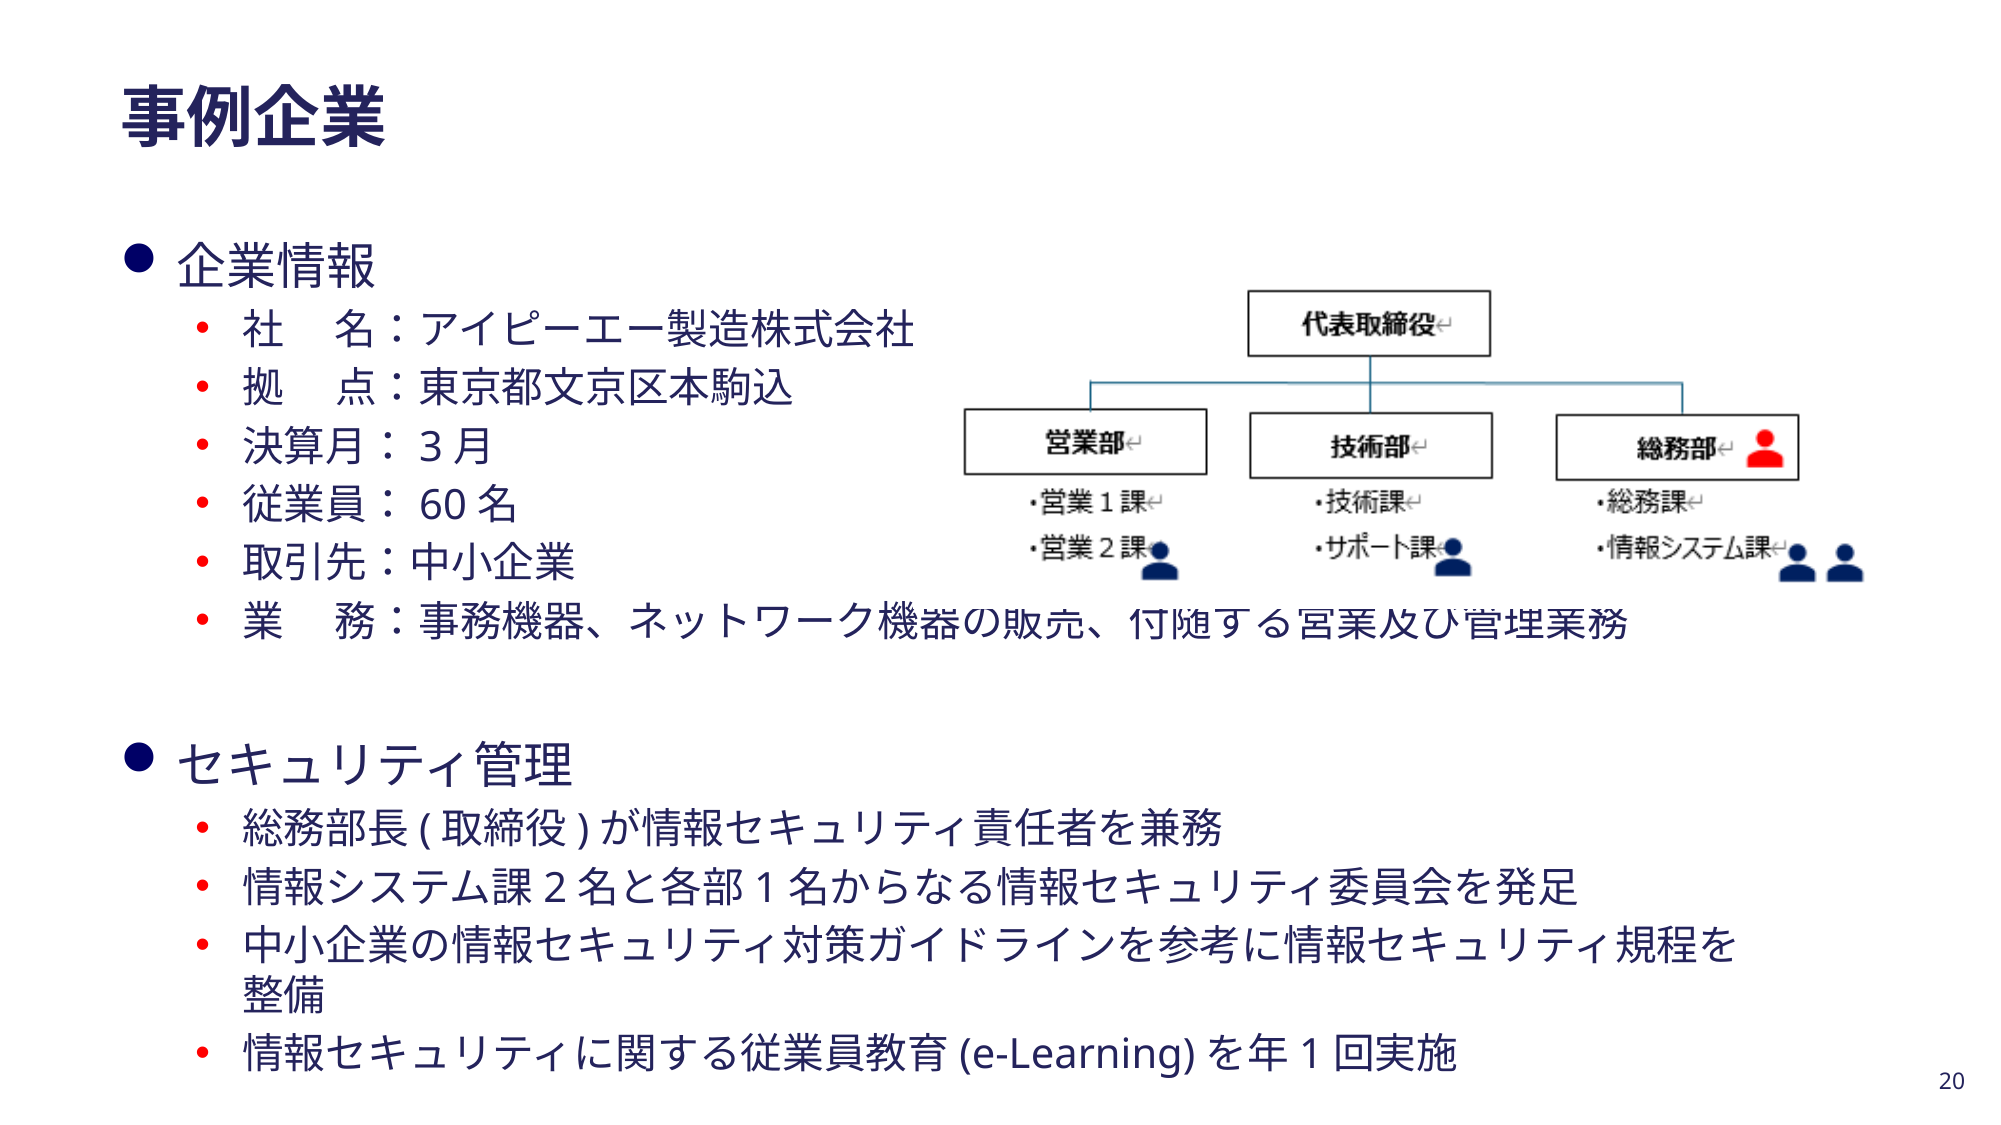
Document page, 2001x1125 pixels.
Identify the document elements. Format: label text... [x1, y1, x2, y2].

slide_number 20 [1513, 1058, 1981, 1107]
title 事例企業 [105, 51, 1428, 163]
picture [913, 261, 1933, 609]
list 企業情報 社 名：アイピーエー製造株式会社​ 拠 点：東京都文京区本駒込​ 決算月：3月 従業員：60名​ 取引先：中小企業 業 務：事務機器、ネットワーク機器の販売、付随する営業及び管理業務 セキュリティ管理 総務部長(取締役)が情報セキュリティ責任者を兼務 情報システム課2名と各部1名からなる情報セキュリティ委員会を発足 中小企業の情報セキュリティ対策ガイドラインを参考に情報セキュリティ規程を整備 情報セキュリティに関する従業員教育(e-Learning)を年1回実施 [105, 226, 1790, 1006]
